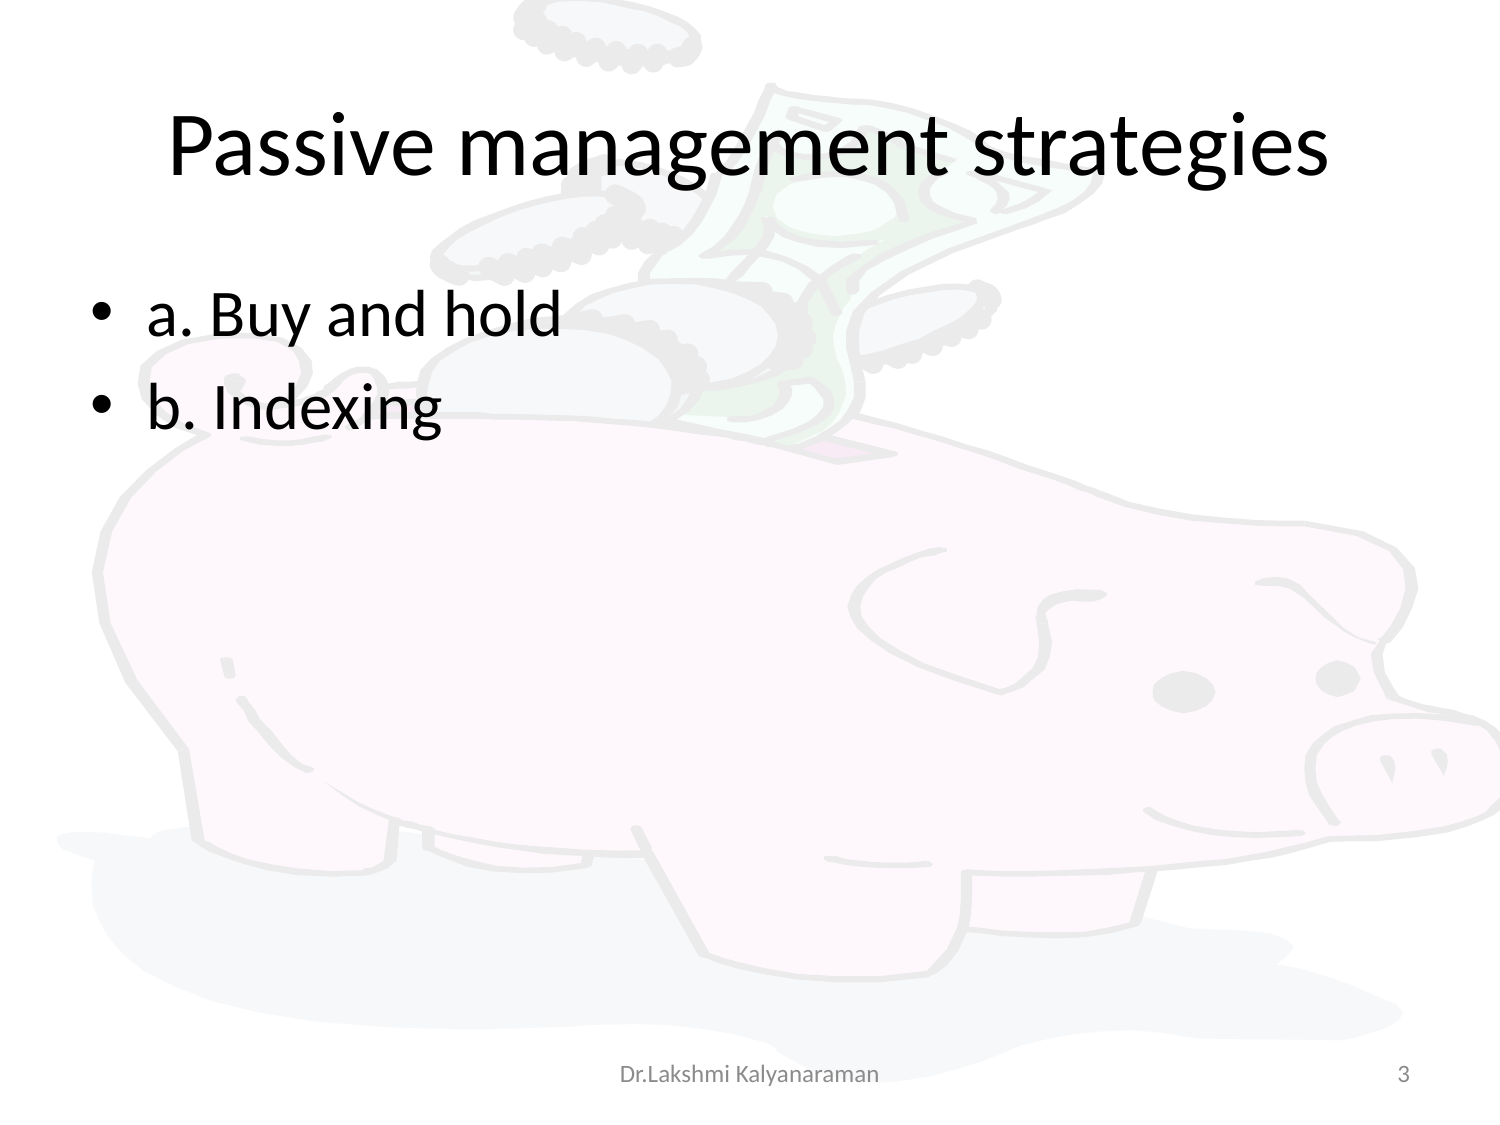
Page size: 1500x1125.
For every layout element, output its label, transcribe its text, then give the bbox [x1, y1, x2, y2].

list a. Buy and hold b. Indexing [75, 262, 1425, 1005]
slide_number 3 [1074, 1042, 1425, 1103]
title Passive management strategies [75, 45, 1425, 233]
footer Dr.Lakshmi Kalyanaraman [512, 1042, 988, 1103]
